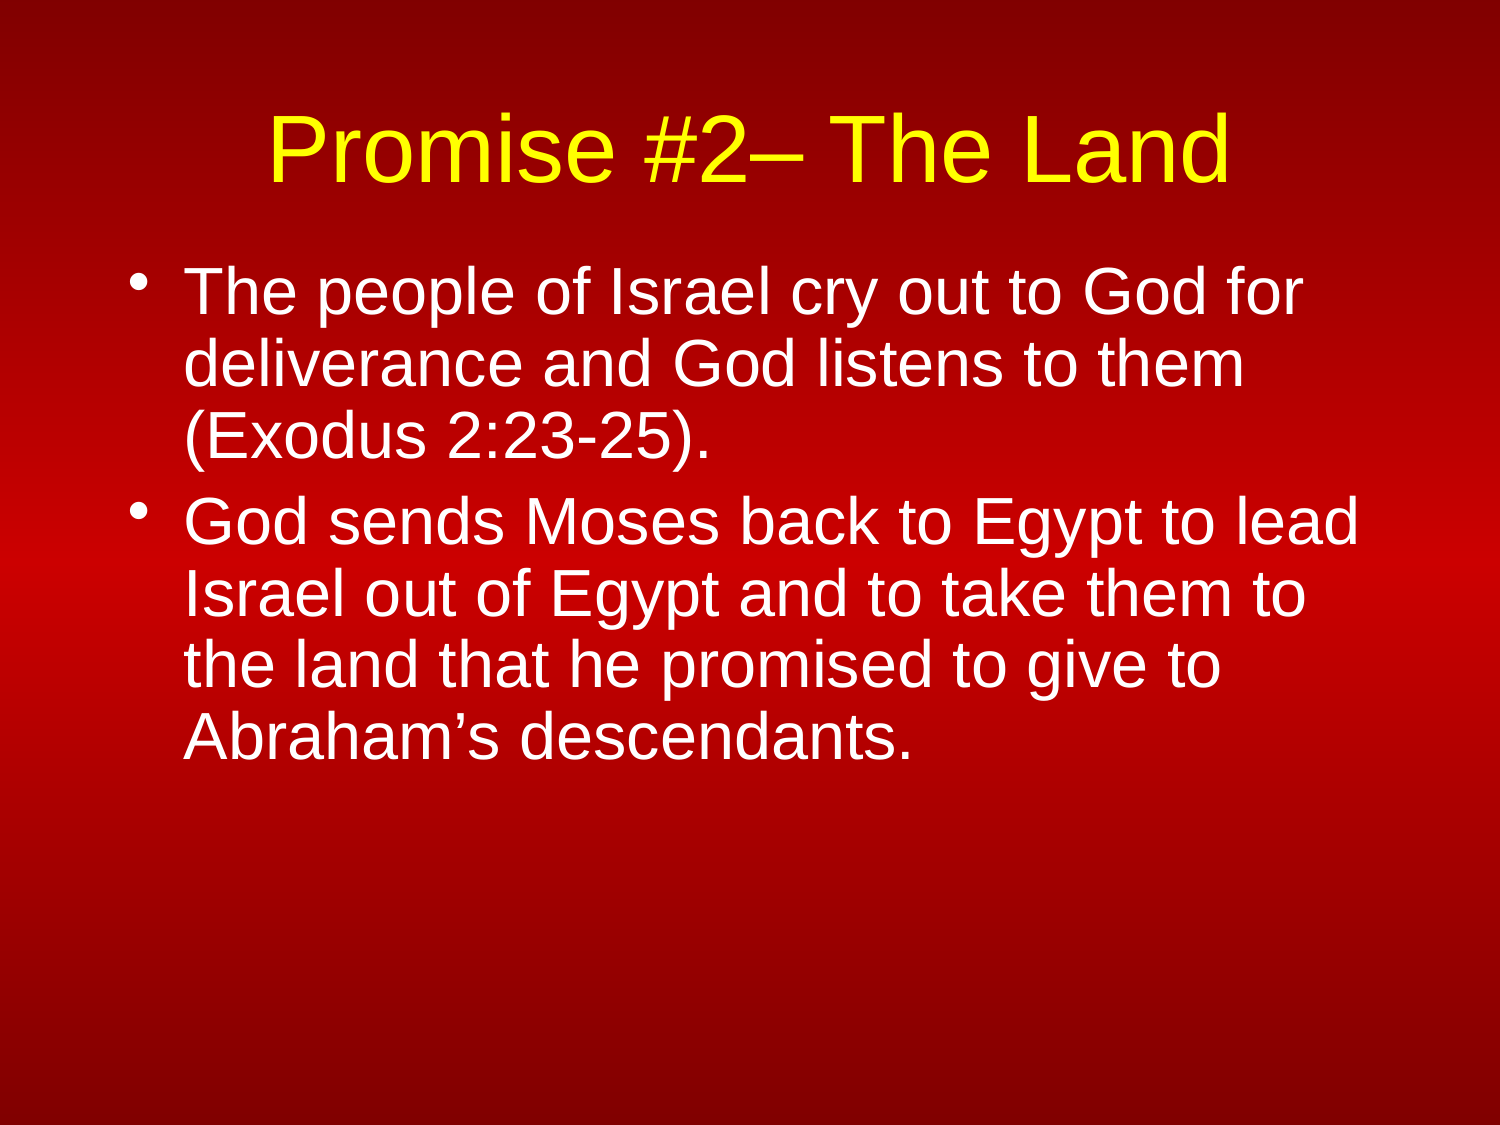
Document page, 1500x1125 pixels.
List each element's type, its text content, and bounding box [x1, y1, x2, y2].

list The people of Israel cry out to God for deliverance and God listens to them (Exodus 2:23-25). God sends Moses back to Egypt to lead Israel out of Egypt and to take them to the land that he promised to give to Abraham’s descendants. [112, 249, 1388, 838]
title Promise #2– The Land [37, 50, 1463, 238]
